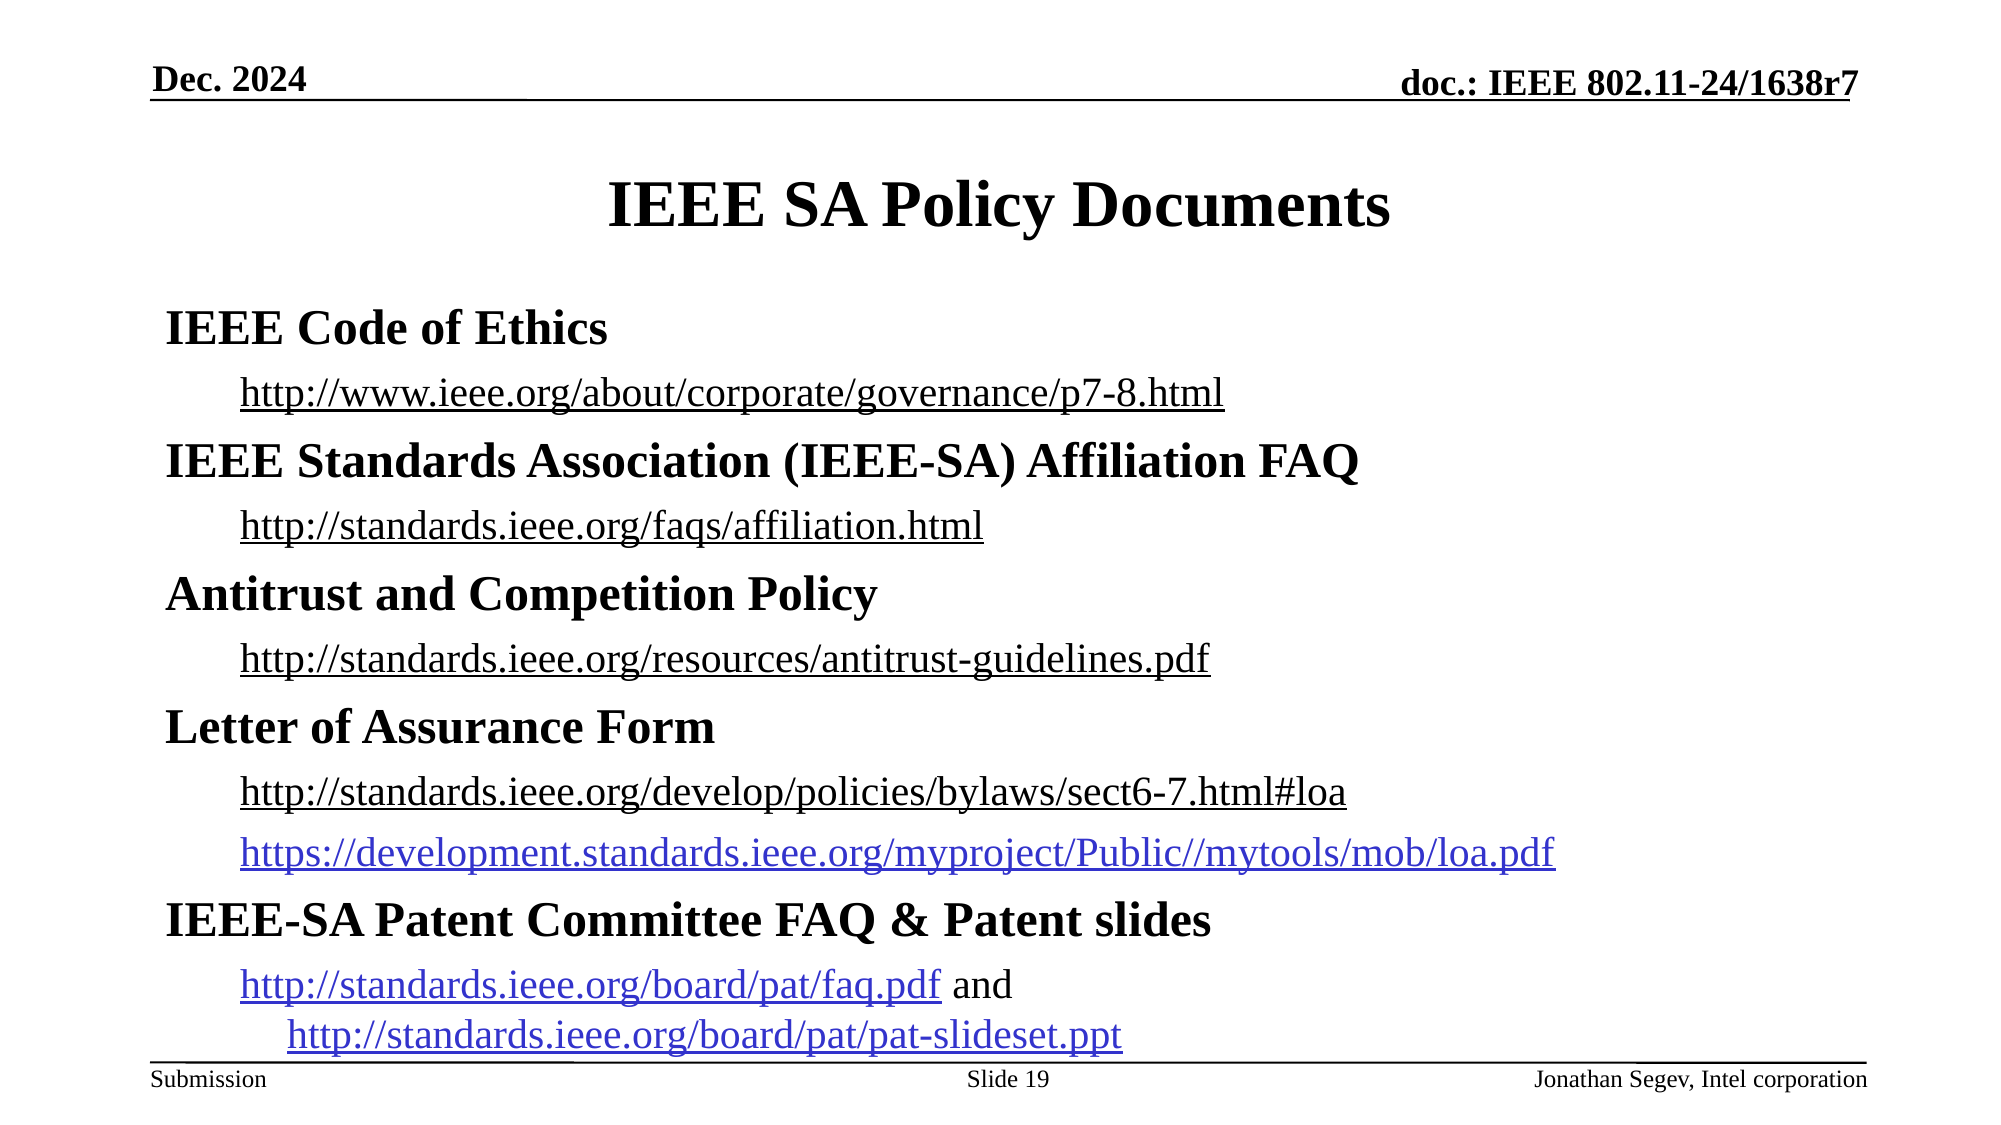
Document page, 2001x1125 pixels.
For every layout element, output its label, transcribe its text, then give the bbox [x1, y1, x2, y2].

slide_number Slide 19 [950, 1061, 1067, 1123]
title IEEE SA Policy Documents [149, 112, 1850, 286]
footer Jonathan Segev, Intel corporation [1171, 1061, 1869, 1093]
list IEEE Code of Ethics http://www.ieee.org/about/corporate/governance/p7-8.html IEEE Standards Association (IEEE-SA) Affiliation FAQ http://standards.ieee.org/faqs/affiliation.html Antitrust and Competition Policy http://standards.ieee.org/resources/antitrust-guidelines.pdf Letter of Assurance Form http://standards.ieee.org/develop/policies/bylaws/sect6-7.html#loa https://development.standards.ieee.org/myproject/Public//mytools/mob/loa.pdf IEEE-SA Patent Committee FAQ & Patent slides http://standards.ieee.org/board/pat/faq.pdf and http://standards.ieee.org/board/pat/pat-slideset.ppt [149, 286, 1850, 1000]
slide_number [152, 54, 563, 100]
